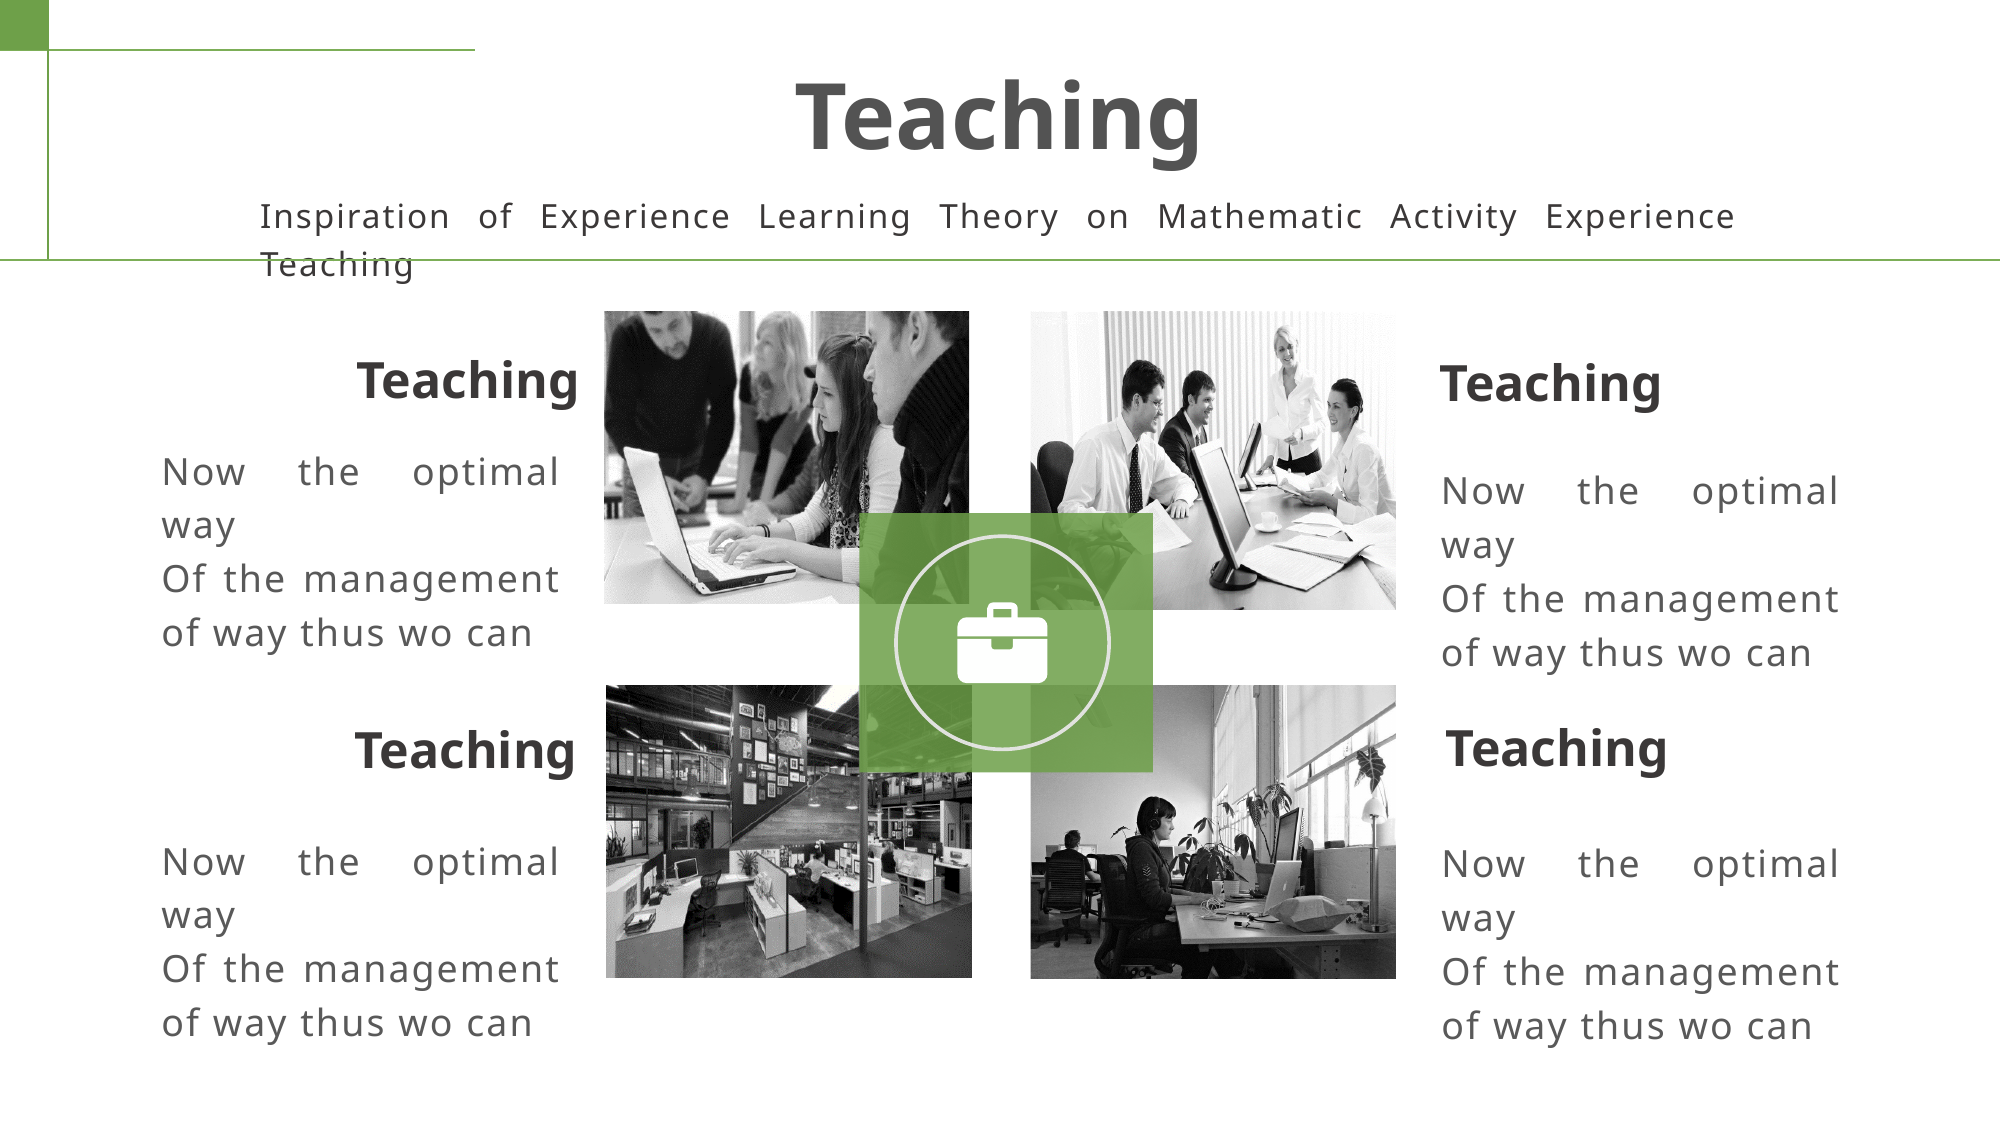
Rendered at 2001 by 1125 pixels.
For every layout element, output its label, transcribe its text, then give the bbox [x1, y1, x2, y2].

text_box Now the optimal way Of the management of way thus wo can [1426, 823, 1857, 1055]
text_box Teaching [339, 710, 597, 786]
text_box Teaching [1425, 343, 1778, 419]
text_box Teaching [780, 50, 1220, 176]
text_box Inspiration of Experience Learning Theory on Mathematic Activity Experience Teaching [245, 180, 1755, 259]
text_box Now the optimal way Of the management of way thus wo can [146, 431, 577, 662]
text_box Teaching [341, 341, 600, 417]
text_box Now the optimal way Of the management of way thus wo can [1426, 450, 1856, 681]
text_box Teaching [1430, 709, 1784, 785]
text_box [604, 311, 1396, 979]
text_box Inspiration of Experience Learning Theory on Mathematic Activity Experience Teaching [245, 261, 1755, 291]
text_box Now the optimal way Of the management of way thus wo can [146, 821, 577, 1052]
text_box [0, 0, 47, 49]
